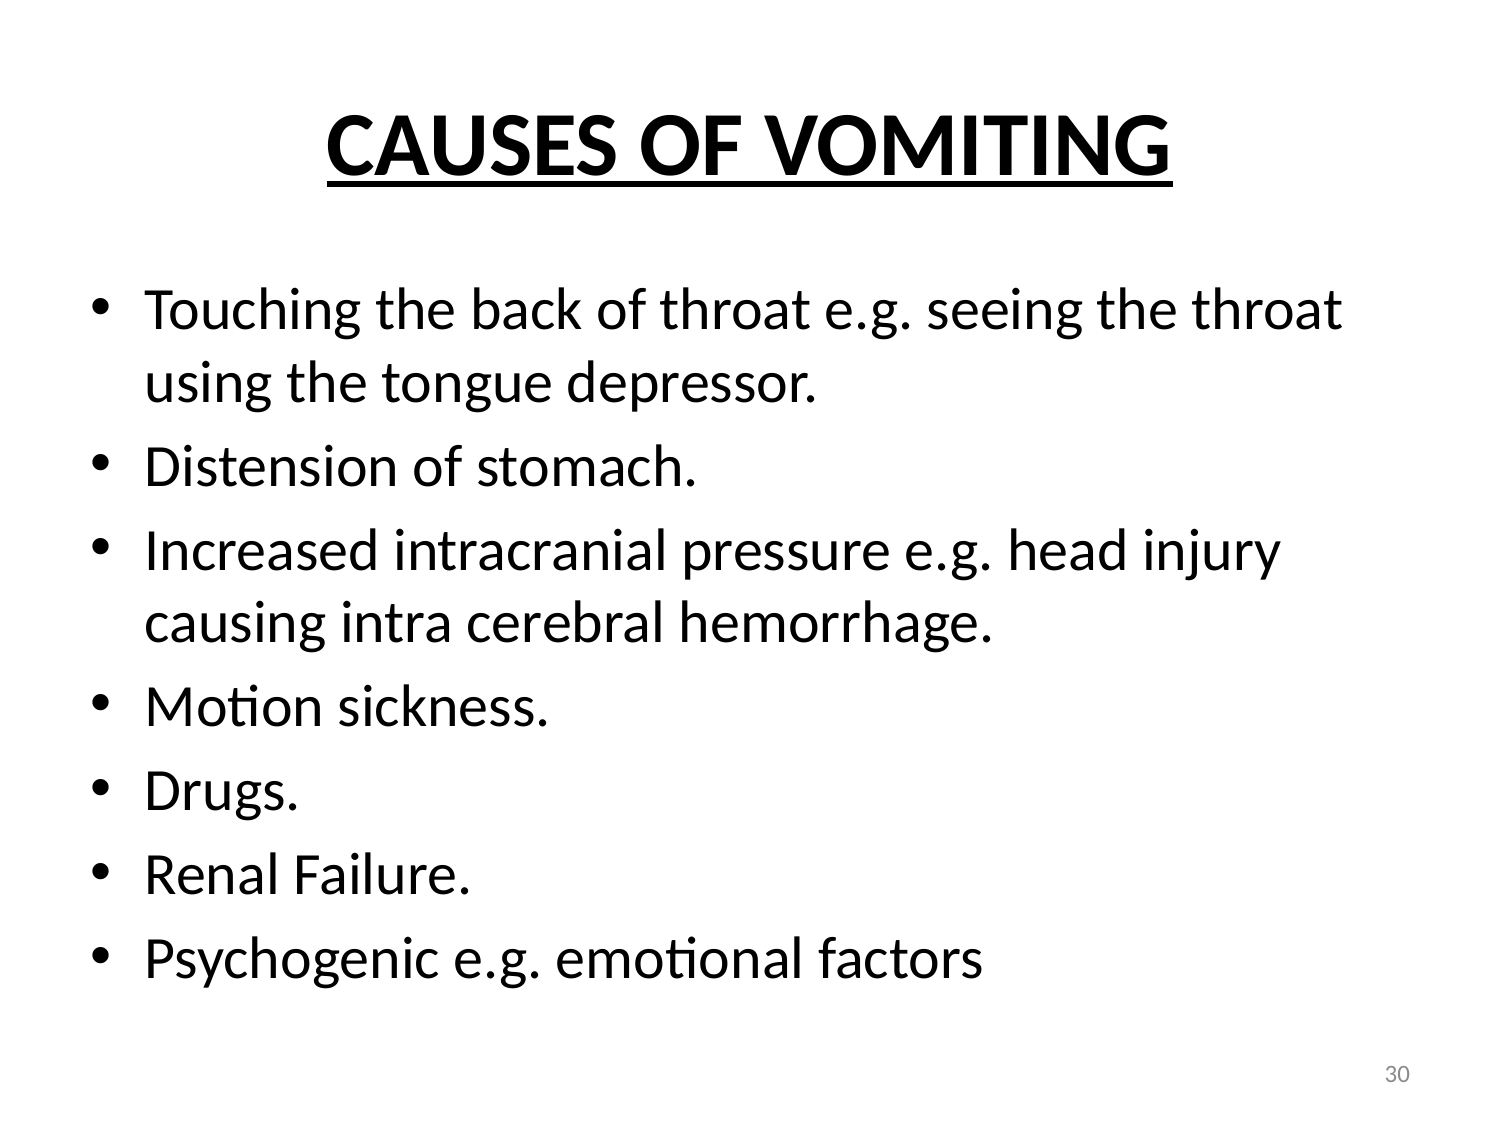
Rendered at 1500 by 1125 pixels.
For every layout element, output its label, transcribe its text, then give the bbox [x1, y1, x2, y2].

list Touching the back of throat e.g. seeing the throat using the tongue depressor. Distension of stomach. Increased intracranial pressure e.g. head injury causing intra cerebral hemorrhage. Motion sickness. Drugs. Renal Failure. Psychogenic e.g. emotional factors [75, 262, 1425, 1005]
title CAUSES OF VOMITING [75, 45, 1425, 233]
slide_number 30 [1074, 1042, 1425, 1103]
